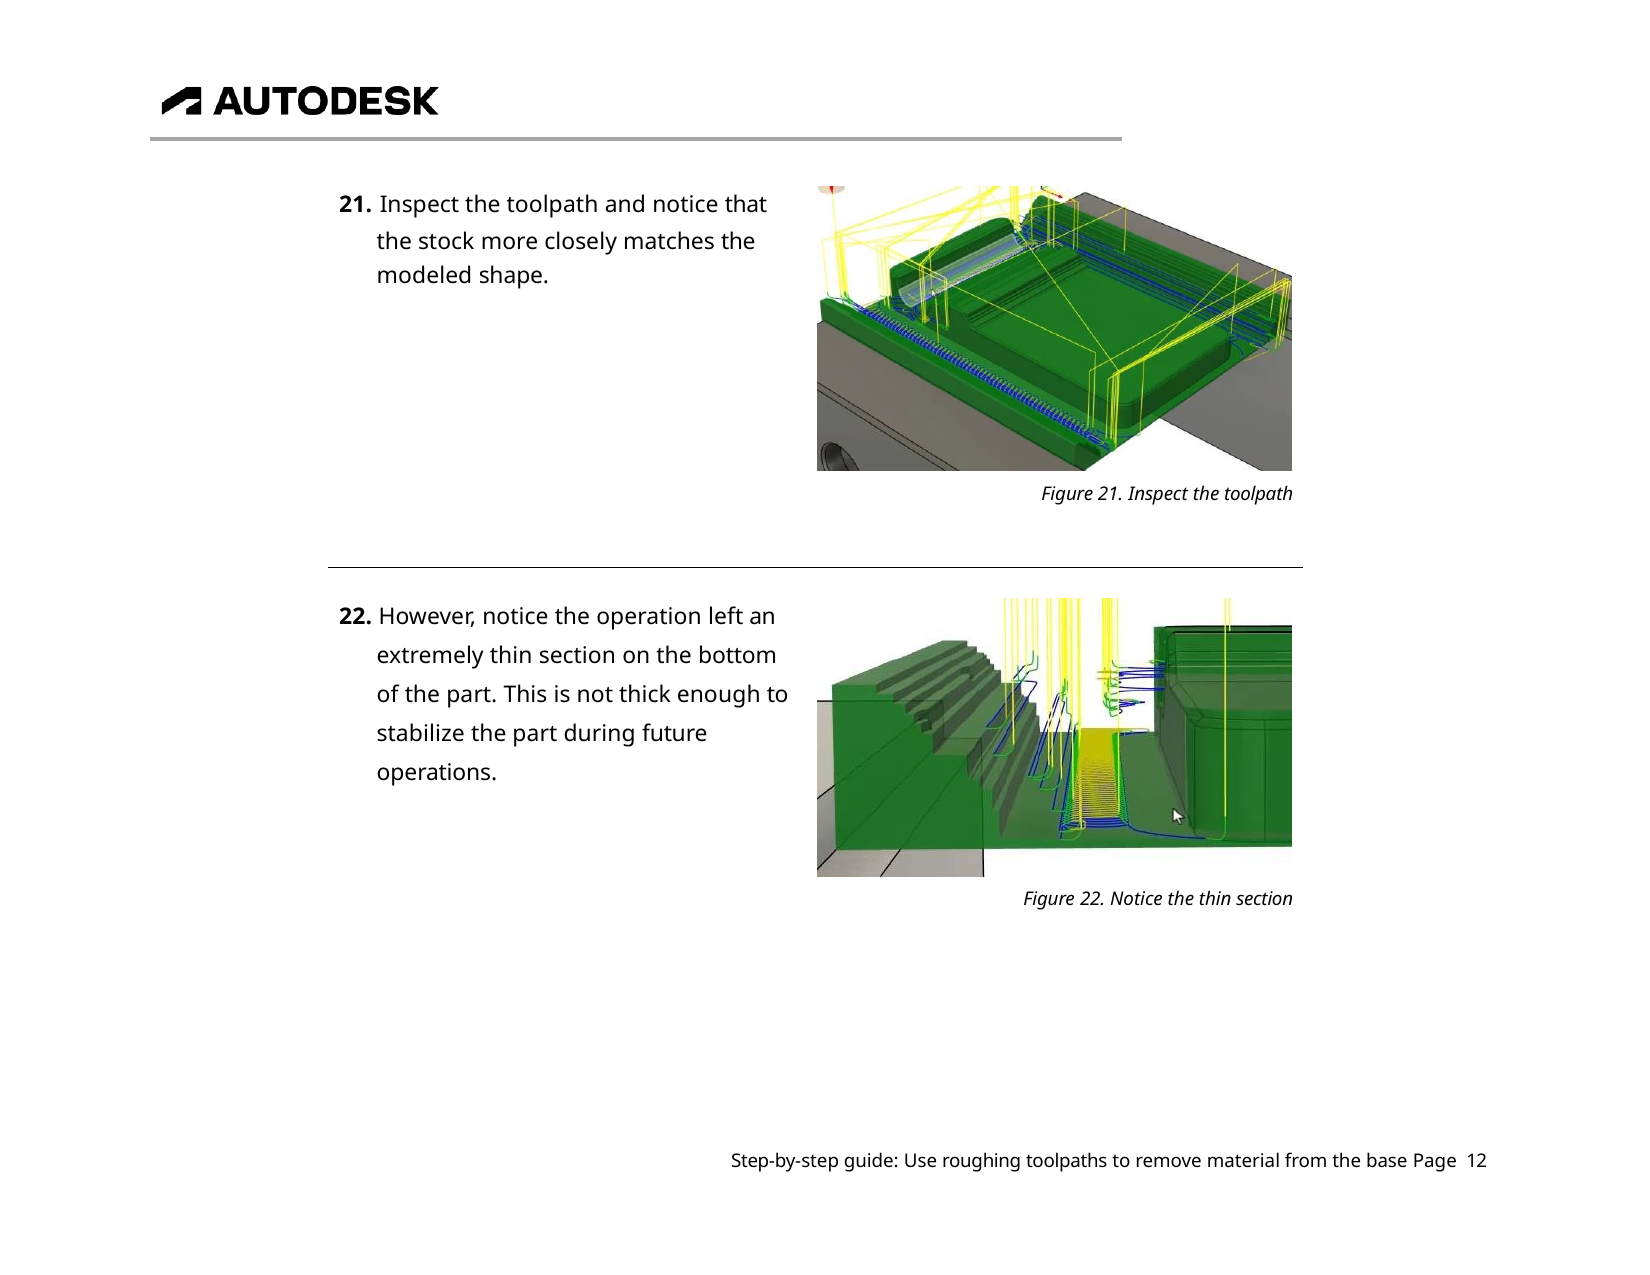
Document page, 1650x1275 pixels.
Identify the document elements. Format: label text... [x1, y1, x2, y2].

table_header Figure 21. Inspect the toolpath [804, 187, 1303, 567]
table_cell 22. However, notice the operation left an extremely thin section on the bottom of the part. This is not thick enough to stabilize the part during future operations. [328, 568, 804, 923]
picture [817, 598, 1293, 878]
table_header 21. Inspect the toolpath and notice that the stock more closely matches the modeled shape. [328, 187, 804, 567]
slide_number Step-by-step guide: Use roughing toolpaths to remove material from the base Page 10 [729, 1145, 1509, 1275]
picture [161, 86, 439, 115]
picture [817, 186, 1293, 471]
table_cell Figure 22. Notice the thin section [804, 568, 1303, 923]
